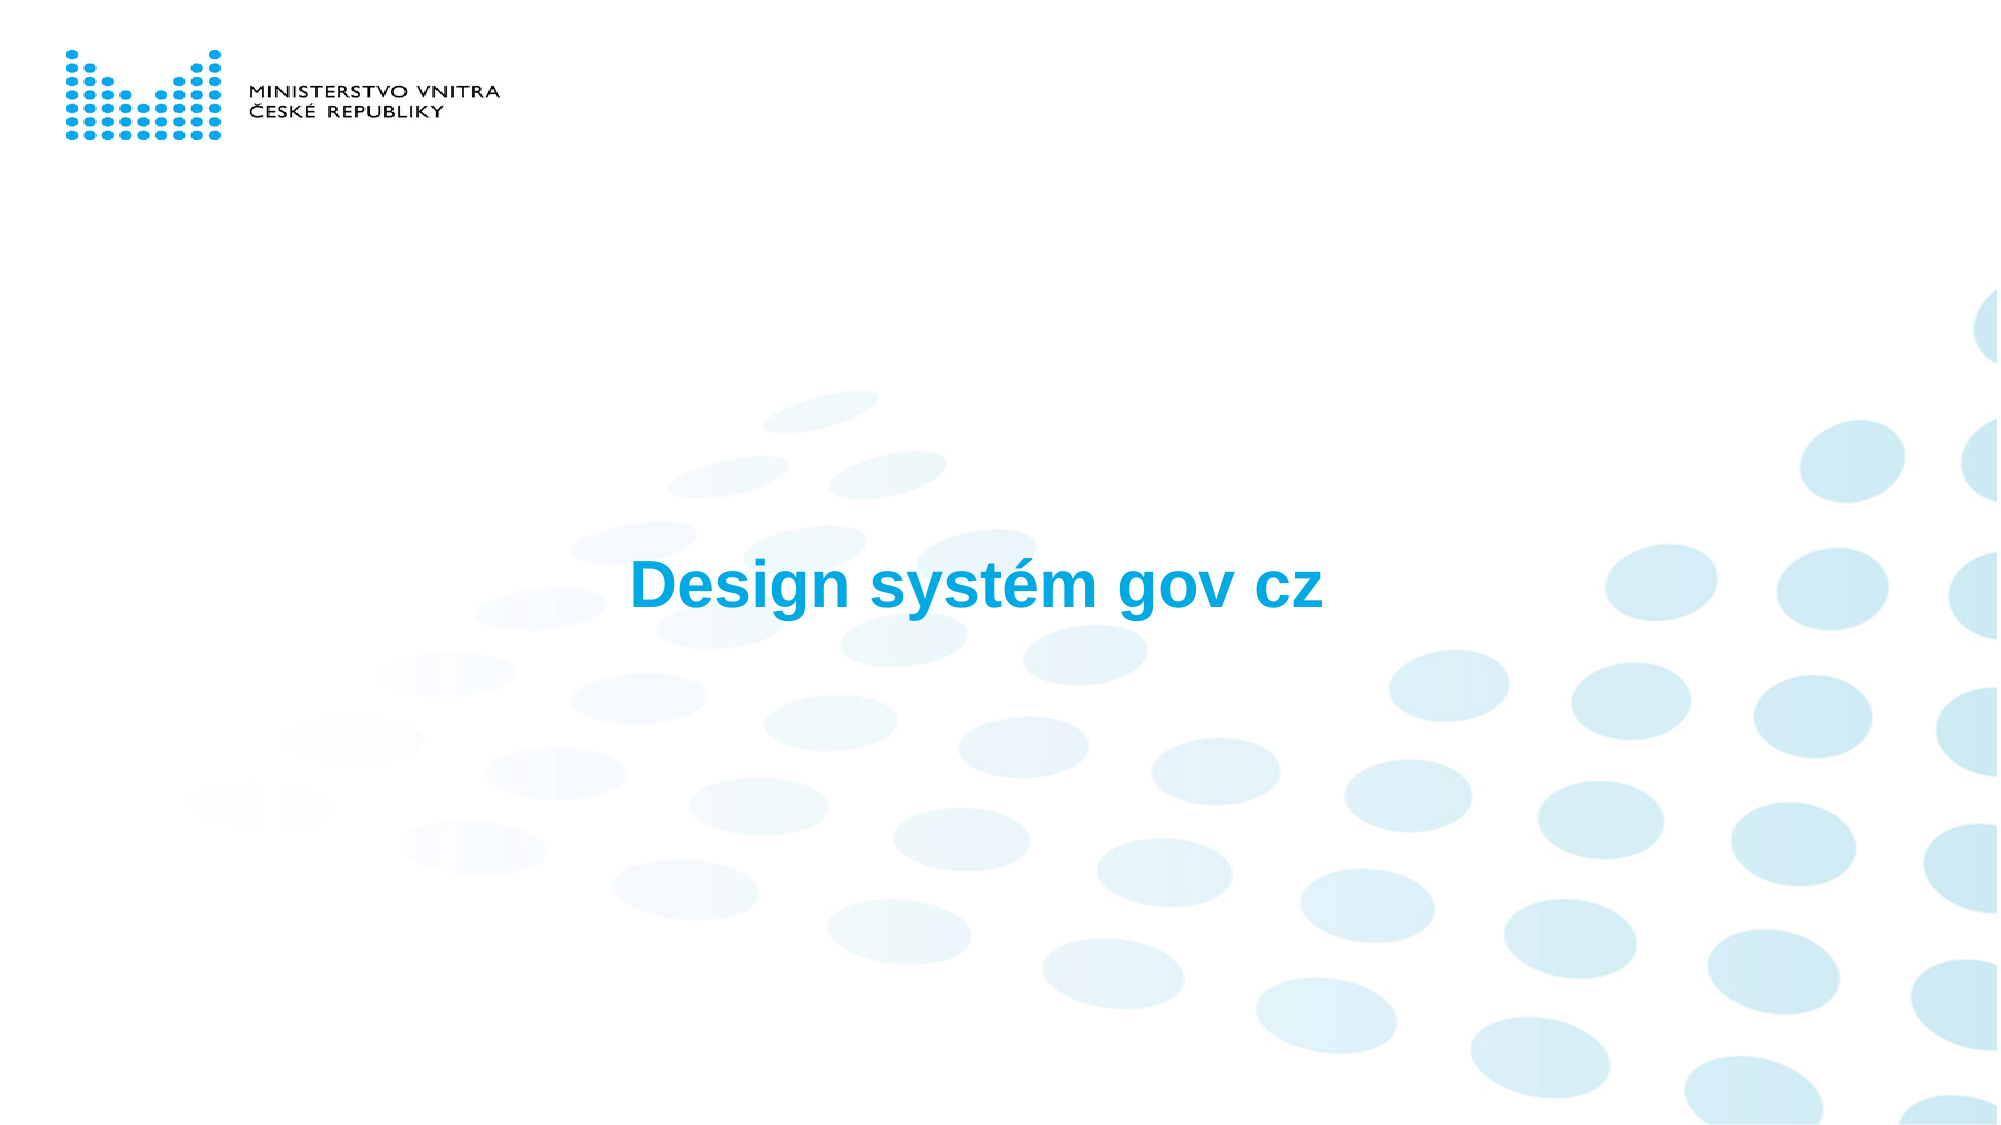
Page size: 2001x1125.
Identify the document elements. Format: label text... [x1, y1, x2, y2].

picture [0, 0, 2000, 1125]
title Design systém gov cz [91, 418, 1882, 744]
